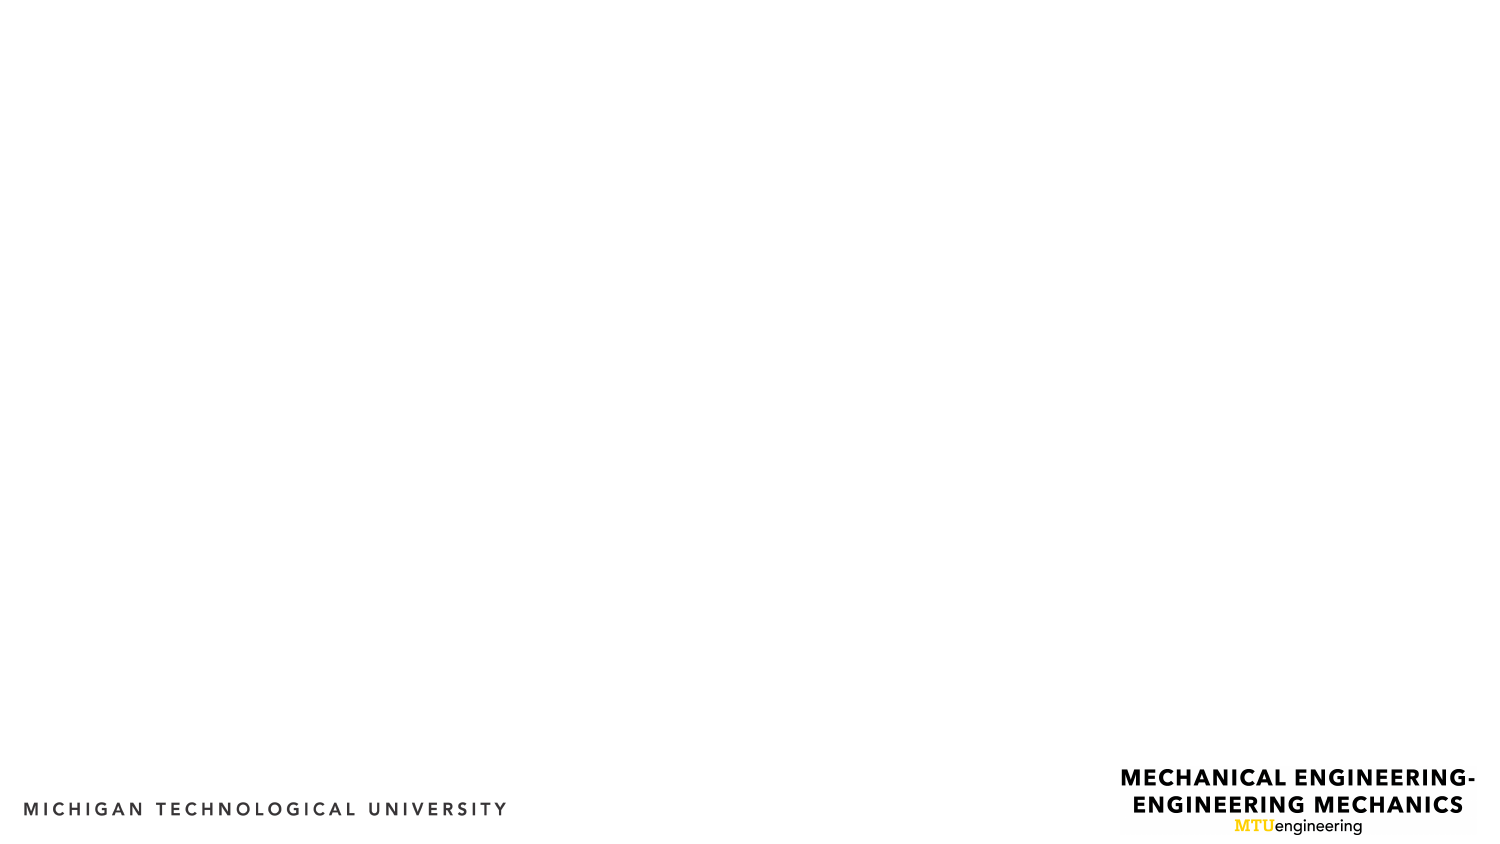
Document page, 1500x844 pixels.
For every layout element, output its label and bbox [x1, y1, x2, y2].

picture [23, 800, 510, 823]
picture [1120, 766, 1477, 835]
